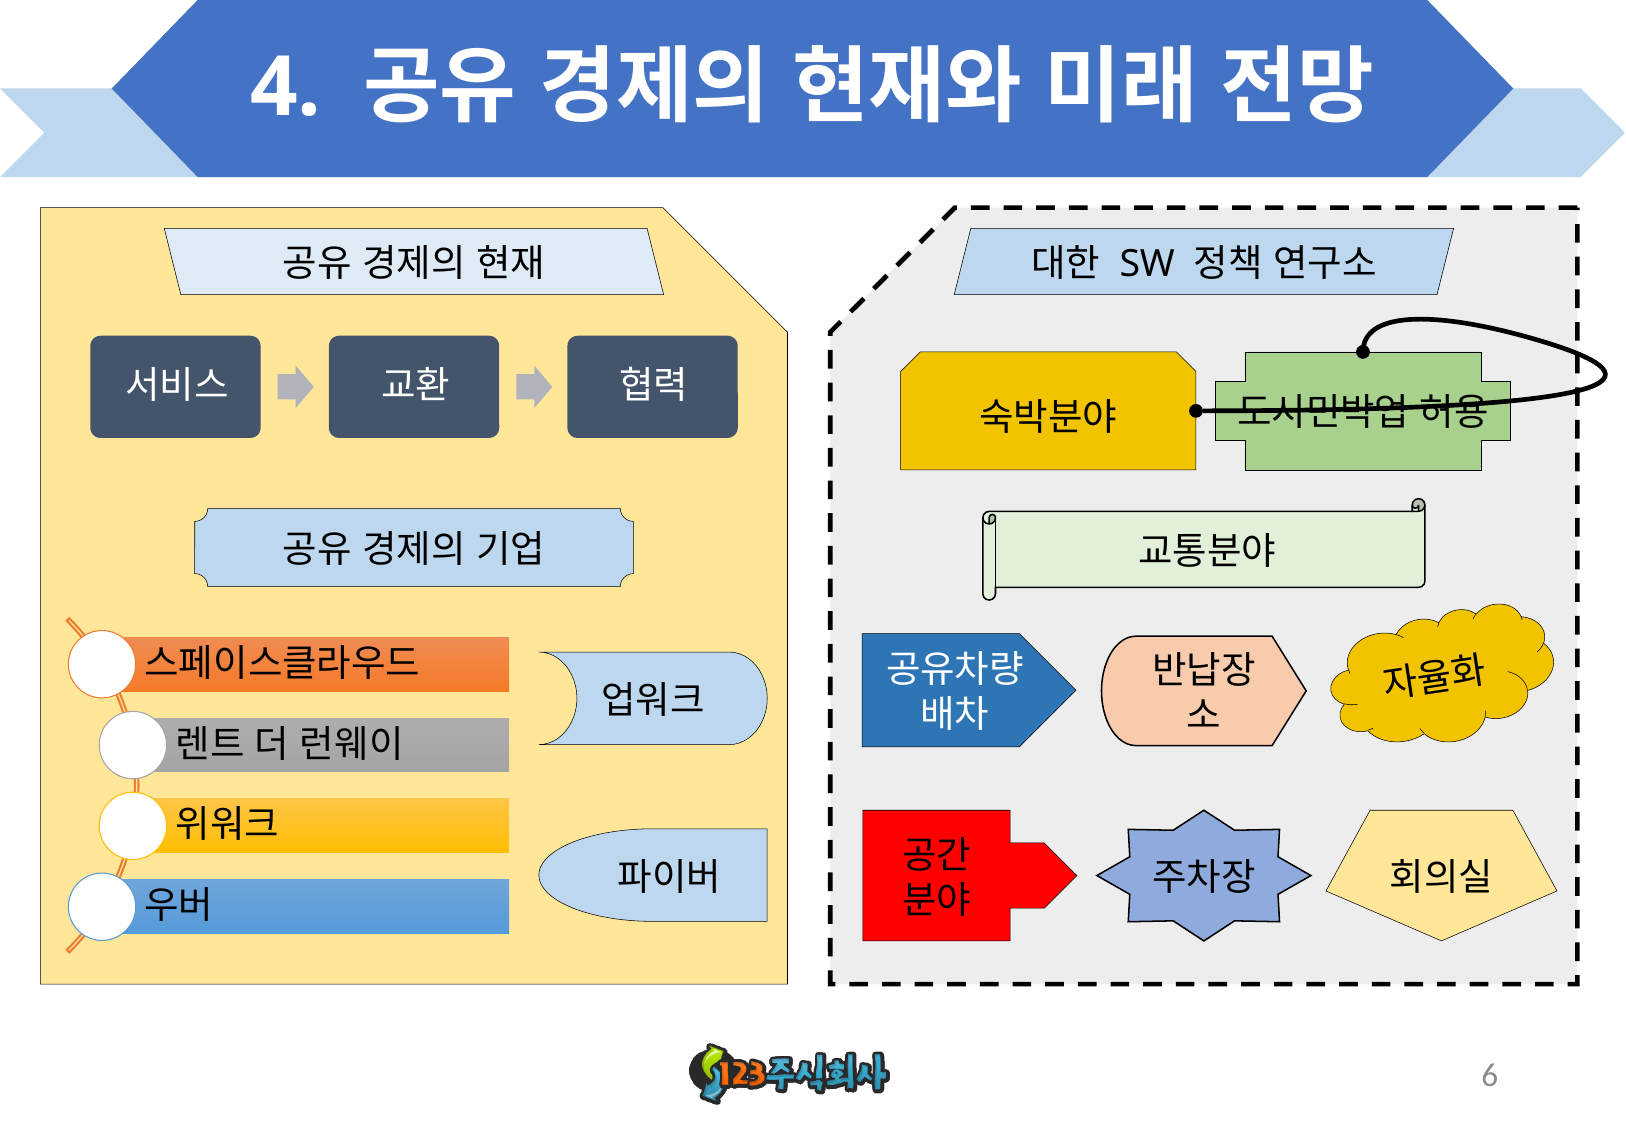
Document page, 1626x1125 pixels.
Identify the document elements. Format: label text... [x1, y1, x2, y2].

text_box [61, 610, 514, 961]
text_box 자율화 [1329, 603, 1555, 743]
text_box 도시민박업 허용 [1214, 351, 1512, 408]
text_box [1547, 870, 1559, 897]
text_box 반납장소 [1100, 635, 1308, 747]
title 4. 공유 경제의 현재와 미래 전망 [0, 0, 1625, 178]
text_box 회의실 [1336, 845, 1547, 905]
picture [679, 1032, 899, 1114]
text_box 공간 분야 [861, 809, 1079, 942]
text_box 주차장 [1096, 810, 1311, 941]
text_box [1349, 809, 1534, 845]
text_box 대한 SW 정책 연구소 [952, 227, 1205, 296]
text_box 대한 SW 정책 연구소 [1208, 227, 1455, 296]
text_box 공유차량 배차 [861, 632, 1078, 748]
text_box 공유 경제의 현재 [162, 227, 665, 296]
text_box 업워크 [538, 650, 769, 746]
text_box [1355, 905, 1528, 942]
text_box 공유 경제의 기업 [193, 507, 635, 588]
text_box [39, 206, 789, 986]
text_box [829, 206, 1579, 986]
slide_number 6 [1147, 1042, 1514, 1103]
text_box [1324, 870, 1336, 897]
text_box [89, 303, 739, 470]
text_box 파이버 [537, 827, 769, 923]
text_box 숙박분야 [899, 350, 1198, 471]
text_box 도시민박업 허용 [1214, 404, 1512, 471]
text_box 교통분야 [981, 497, 1426, 602]
